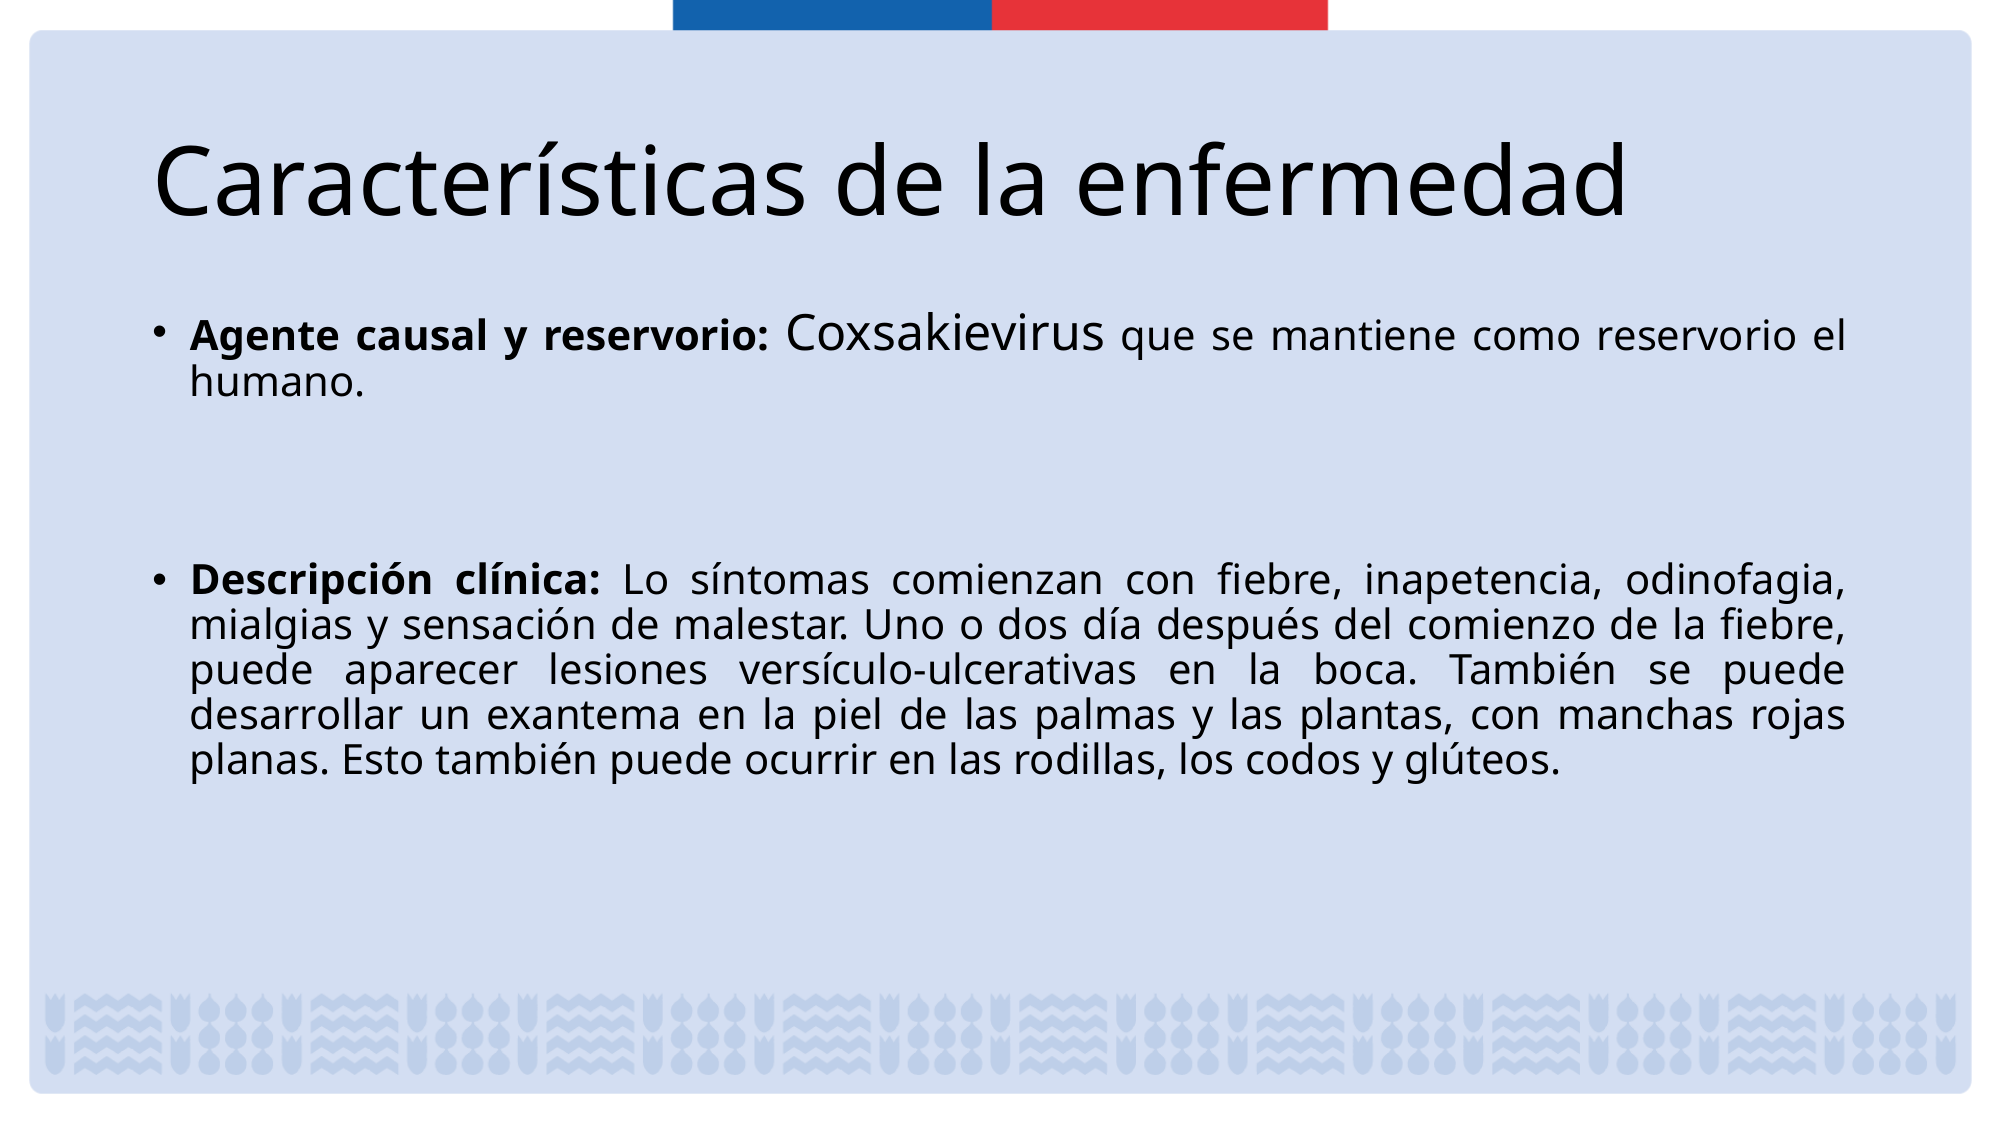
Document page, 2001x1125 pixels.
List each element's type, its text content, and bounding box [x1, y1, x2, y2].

picture [0, 0, 2001, 1125]
title Características de la enfermedad [137, 123, 1863, 299]
list Agente causal y reservorio: Coxsakievirus que se mantiene como reservorio el humano. Descripción clínica: Lo síntomas comienzan con fiebre, inapetencia, odinofagia, mialgias y sensación de malestar. Uno o dos día después del comienzo de la fiebre, puede aparecer lesiones versículo-ulcerativas en la boca. También se puede desarrollar un exantema en la piel de las palmas y las plantas, con manchas rojas planas. Esto también puede ocurrir en las rodillas, los codos y glúteos. [137, 299, 1863, 1014]
